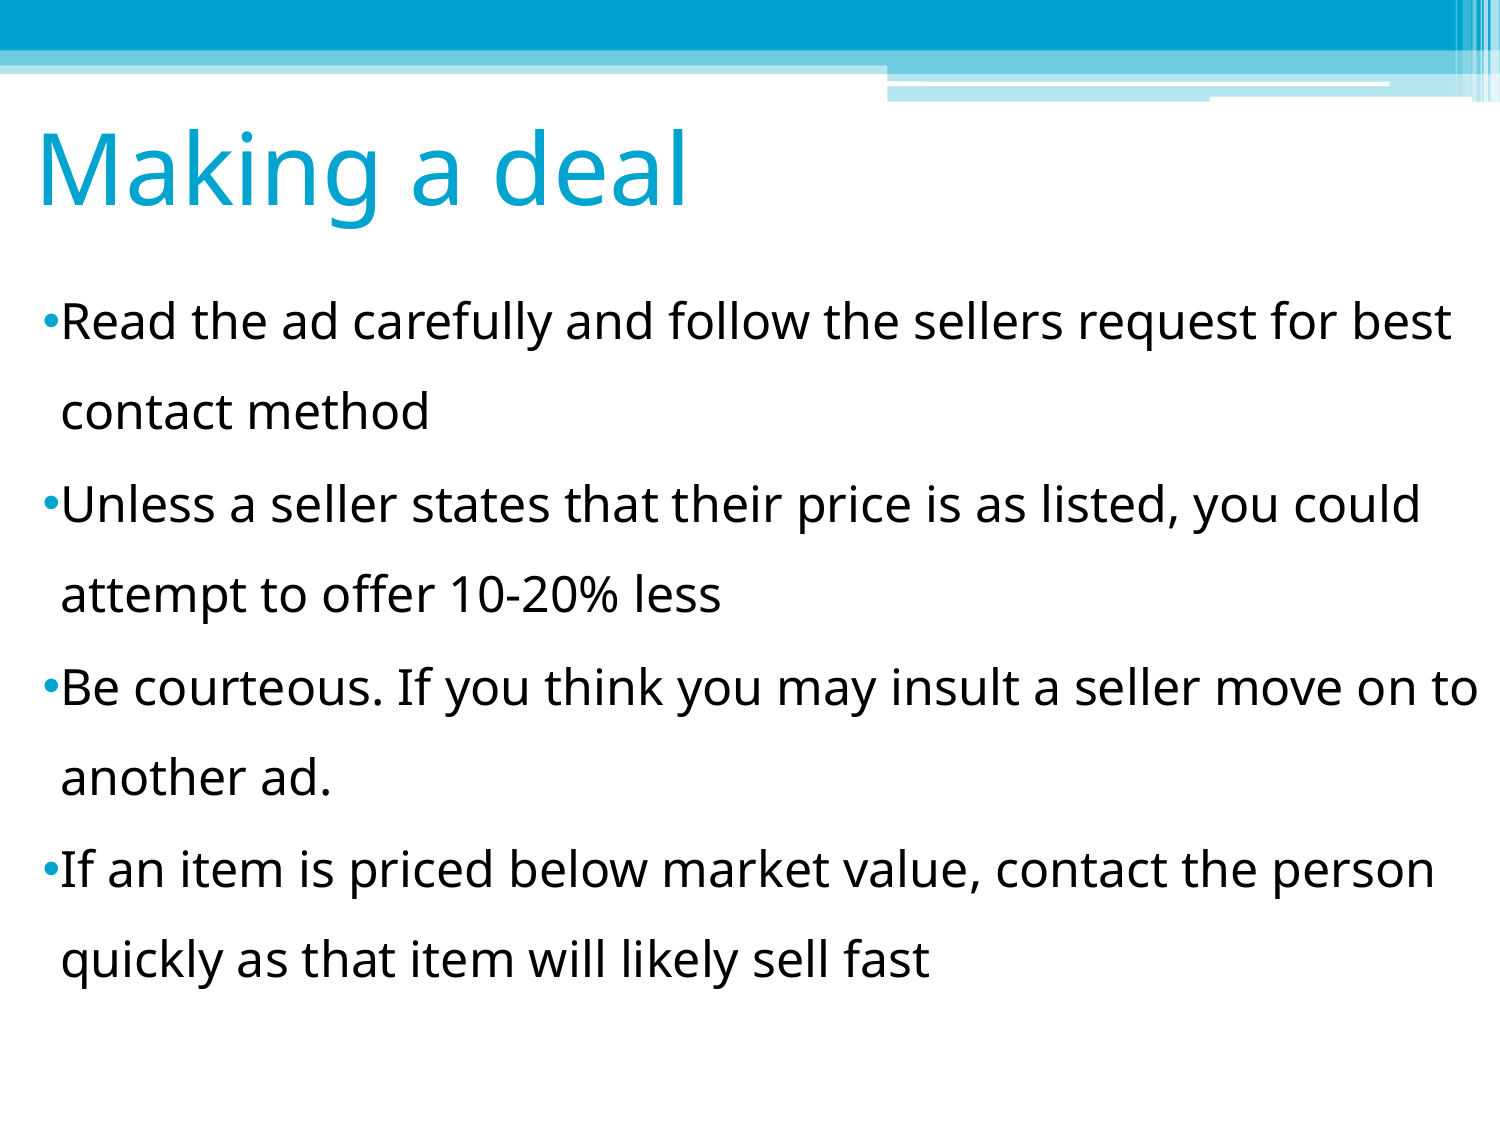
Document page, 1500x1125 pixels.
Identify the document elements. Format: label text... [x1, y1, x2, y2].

list Read the ad carefully and follow the sellers request for best contact method Unless a seller states that their price is as listed, you could attempt to offer 10-20% less Be courteous. If you think you may insult a seller move on to another ad. If an item is priced below market value, contact the person quickly as that item will likely sell fast [20, 252, 1500, 1125]
title Making a deal [20, 77, 1371, 253]
